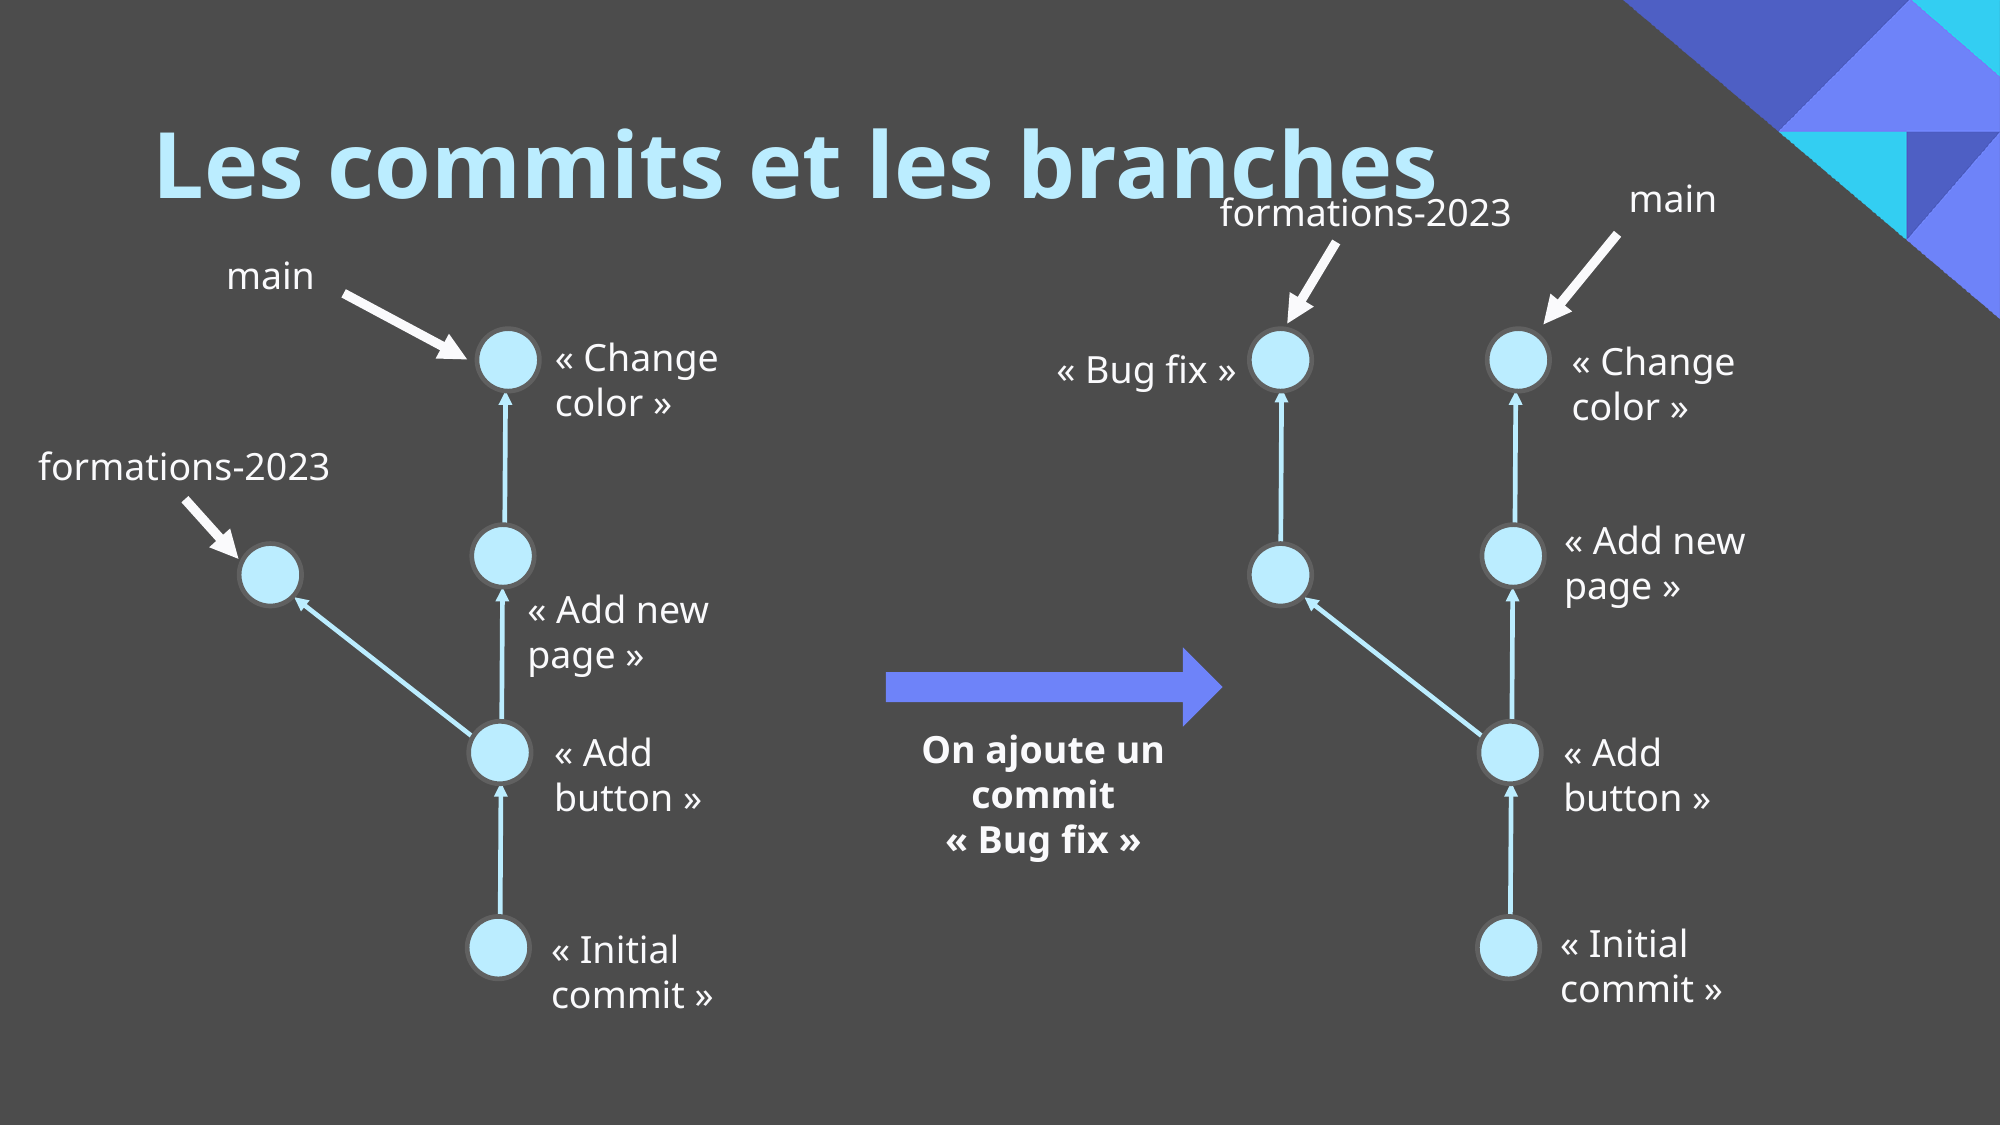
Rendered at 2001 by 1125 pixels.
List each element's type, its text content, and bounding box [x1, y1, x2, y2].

text_box « Initial commit » [536, 918, 865, 1023]
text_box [239, 328, 540, 979]
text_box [184, 499, 239, 559]
text_box « Bug fix » [1041, 338, 1244, 399]
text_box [343, 293, 468, 360]
text_box main [211, 244, 378, 305]
text_box « Add new page » [1554, 509, 1835, 615]
text_box « Change color » [539, 326, 846, 431]
text_box « Add new page » [543, 578, 798, 684]
text_box main [1613, 167, 1808, 228]
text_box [1543, 233, 1618, 325]
text_box formations-2023 [23, 435, 233, 496]
text_box « Add button » [1554, 721, 1834, 827]
text_box « Initial commit » [1545, 912, 1875, 1017]
text_box « Change color » [1556, 330, 1863, 435]
text_box On ajoute un commit « Bug fix » [848, 718, 1238, 869]
text_box formations-2023 [1204, 181, 1528, 242]
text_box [1287, 241, 1337, 324]
text_box « Add button » [543, 721, 825, 827]
picture [1622, 0, 2000, 319]
title Les commits et les branches [137, 59, 1863, 278]
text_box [1249, 328, 1550, 979]
text_box [884, 644, 1225, 718]
